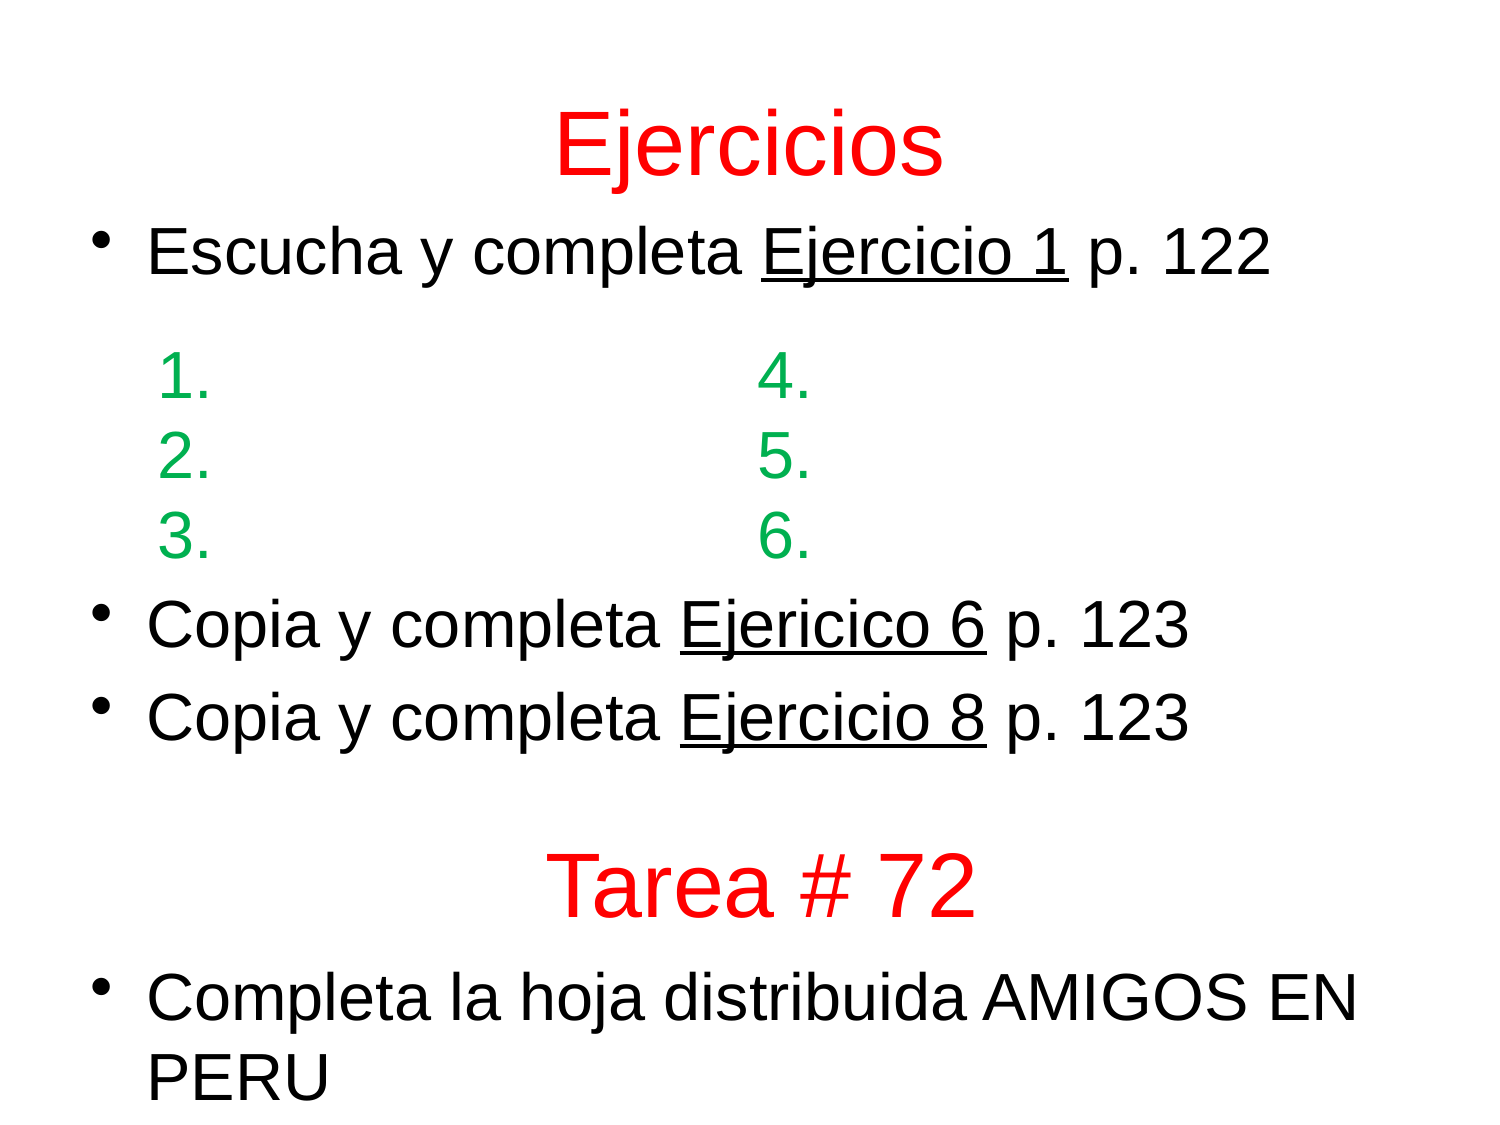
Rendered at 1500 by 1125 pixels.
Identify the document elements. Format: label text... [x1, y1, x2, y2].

list Escucha y completa Ejercicio 1 p. 122 Copia y completa Ejericico 6 p. 123 Copia y completa Ejercicio 8 p. 123 Completa la hoja distribuida AMIGOS EN PERU [75, 200, 1425, 943]
title Ejercicios [75, 45, 1425, 200]
text_box 1. 4. 2. 5. 3. 6. [142, 324, 1300, 580]
text_box Tarea # 72 [87, 787, 1438, 975]
